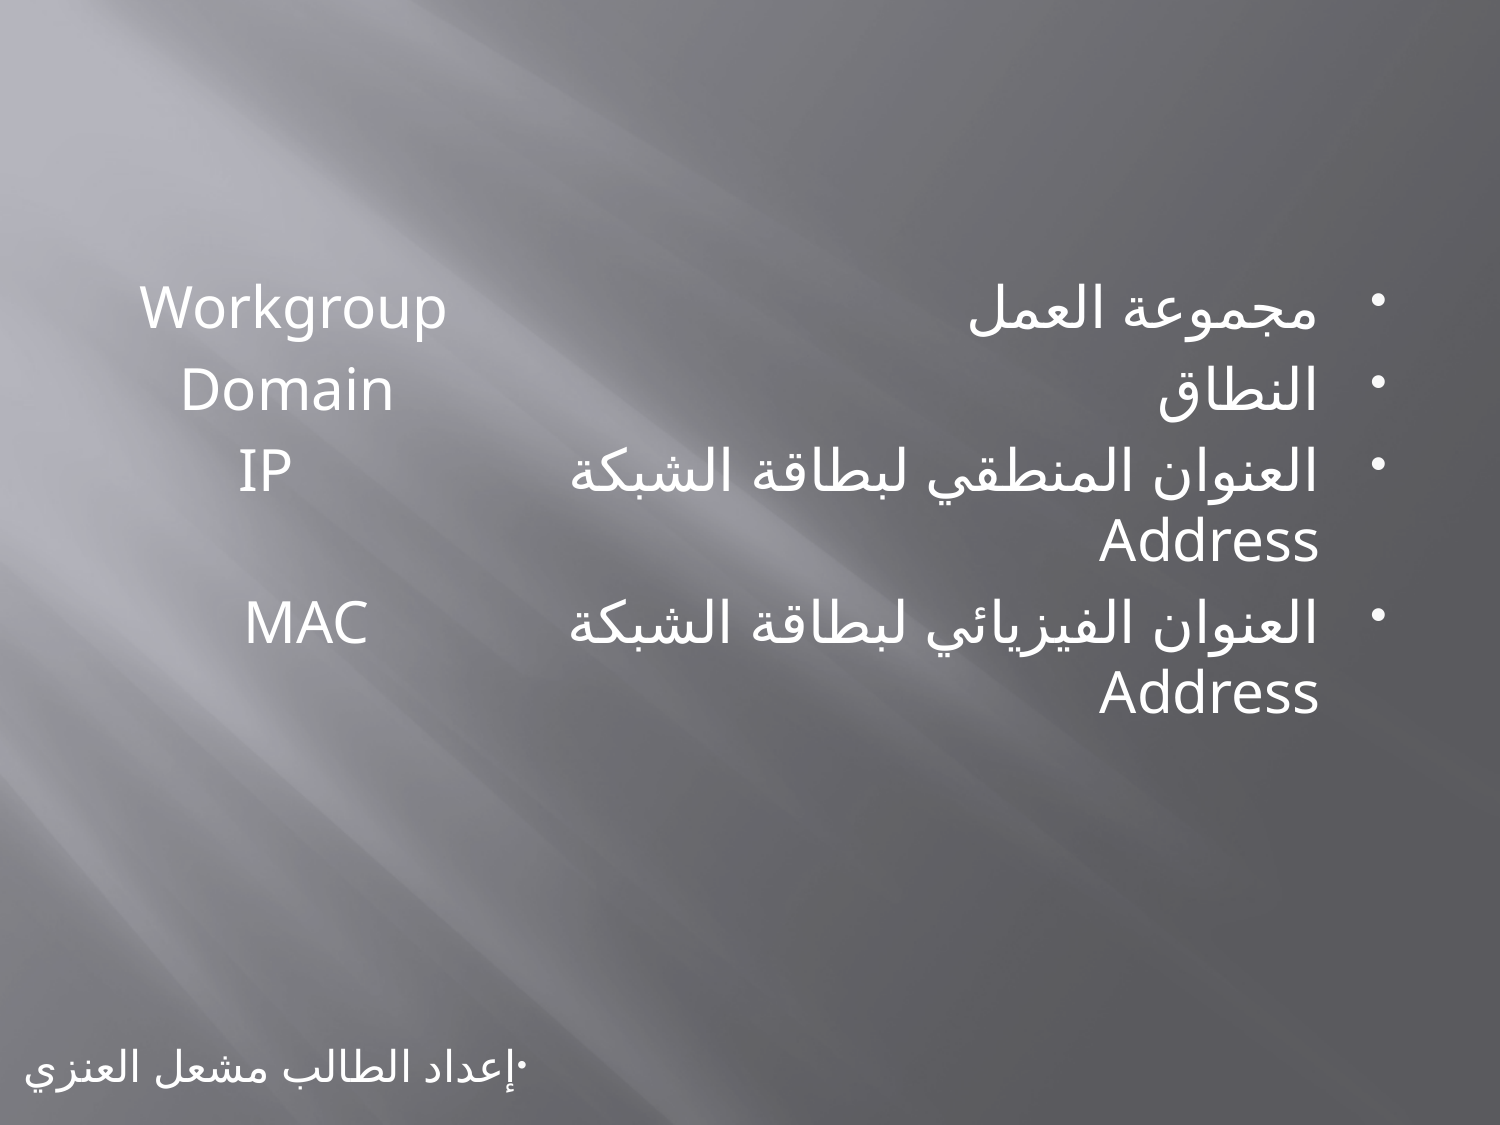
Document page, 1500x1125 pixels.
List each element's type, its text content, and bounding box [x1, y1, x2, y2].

title [75, 45, 1425, 141]
text_box إعداد الطالب مشعل العنزي [0, 1031, 539, 1125]
list مجموعة العمل Workgroup النطاق Domain العنوان المنطقي لبطاقة الشبكة IP Address العنوان الفيزيائي لبطاقة الشبكة MAC Address [75, 262, 1425, 1035]
